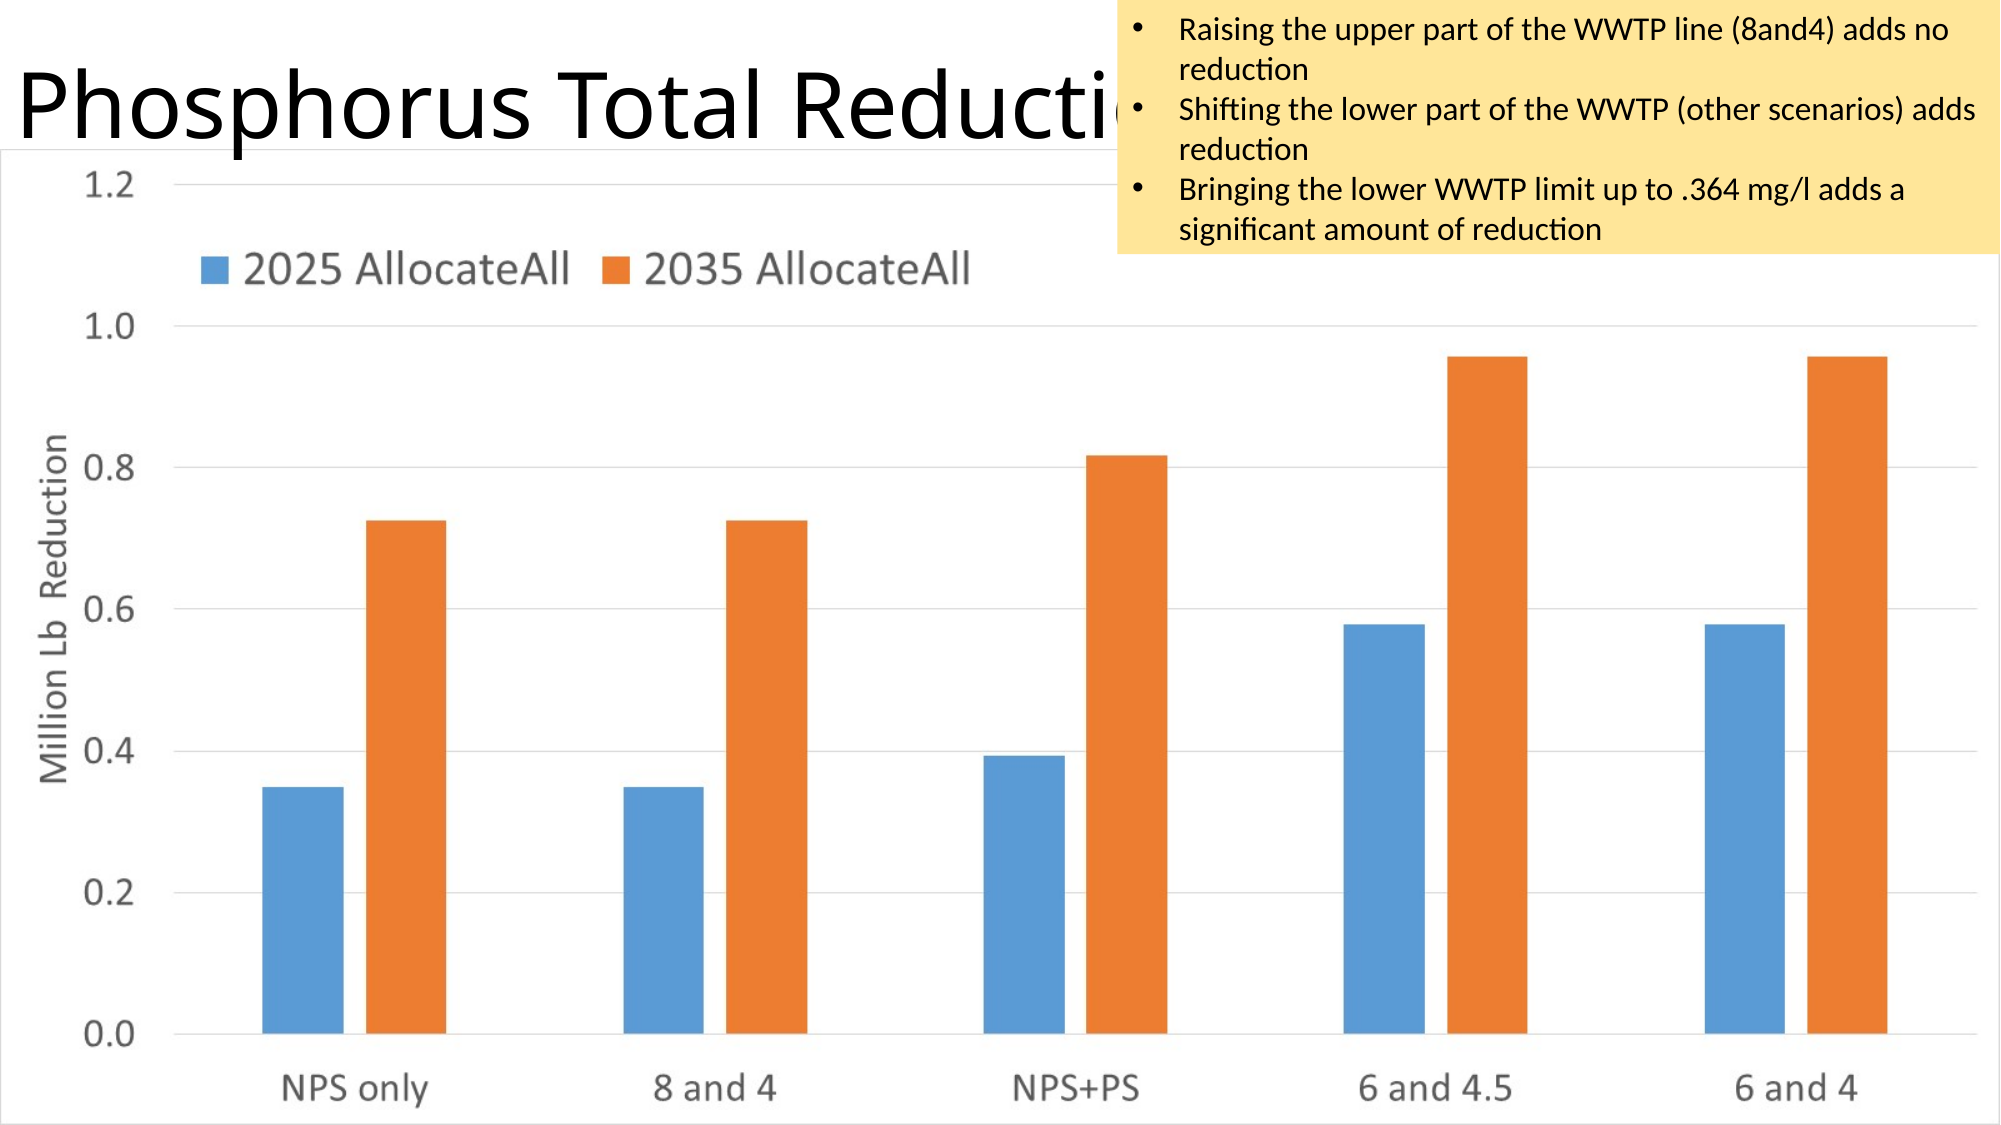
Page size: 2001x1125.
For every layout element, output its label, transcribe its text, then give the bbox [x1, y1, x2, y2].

picture [0, 149, 2000, 1125]
title Phosphorus Total Reductions [0, 0, 1117, 149]
text_box Raising the upper part of the WWTP line (8and4) adds no reduction Shifting the lower part of the WWTP (other scenarios) adds reduction Bringing the lower WWTP limit up to .364 mg/l adds a significant amount of reduction [1117, 0, 2000, 149]
